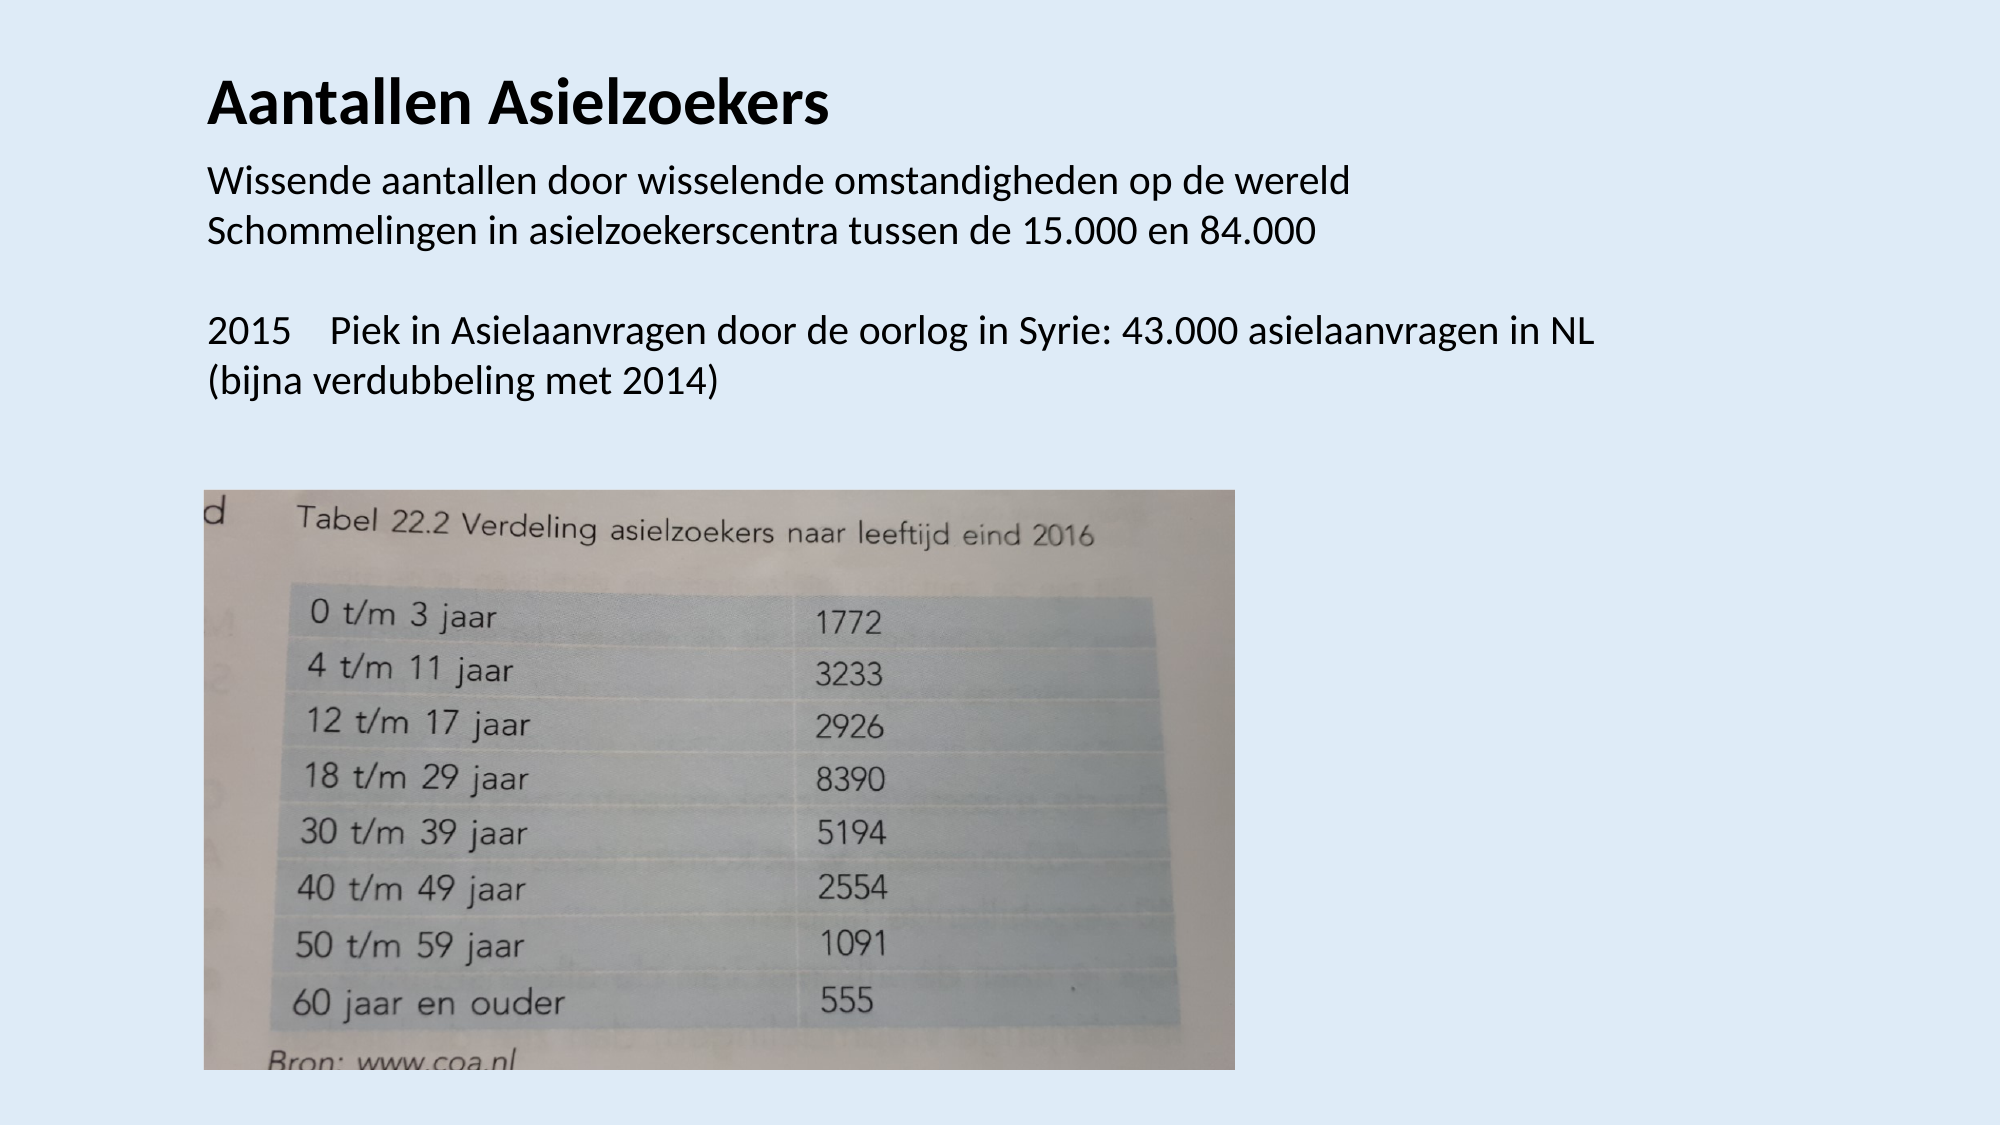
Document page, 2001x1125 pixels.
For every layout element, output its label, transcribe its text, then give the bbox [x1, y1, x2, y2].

text_box Aantallen Asielzoekers [192, 49, 1360, 145]
picture [205, 264, 1234, 1125]
text_box Wissende aantallen door wisselende omstandigheden op de wereld Schommelingen in asielzoekerscentra tussen de 15.000 en 84.000 2015 Piek in Asielaanvragen door de oorlog in Syrie: 43.000 asielaanvragen in NL (bijna verdubbeling met 2014) [192, 145, 1672, 691]
